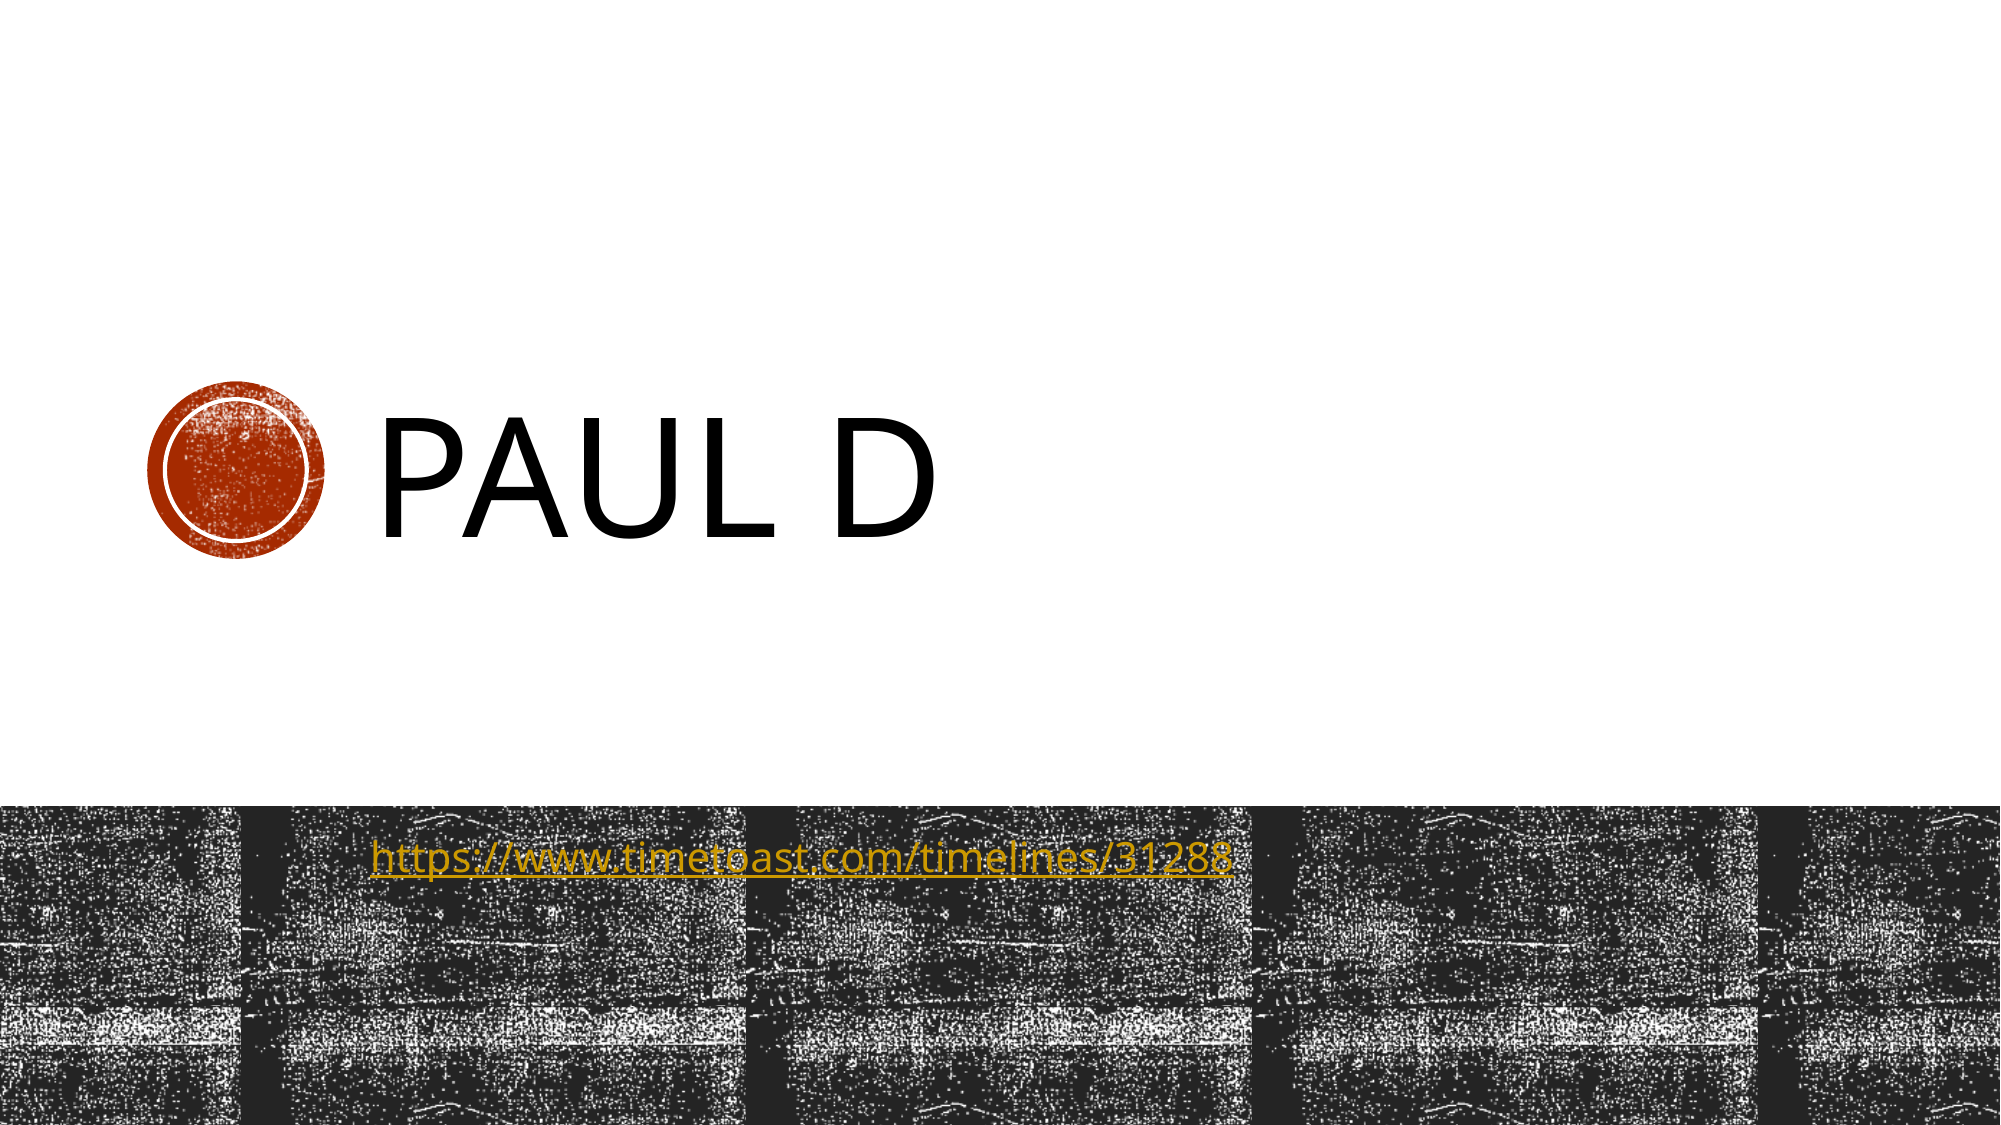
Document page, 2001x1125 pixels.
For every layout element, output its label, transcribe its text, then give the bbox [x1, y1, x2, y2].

title PAUL D [355, 201, 1878, 779]
list https://www.timetoast.com/timelines/31288 [355, 823, 1841, 999]
